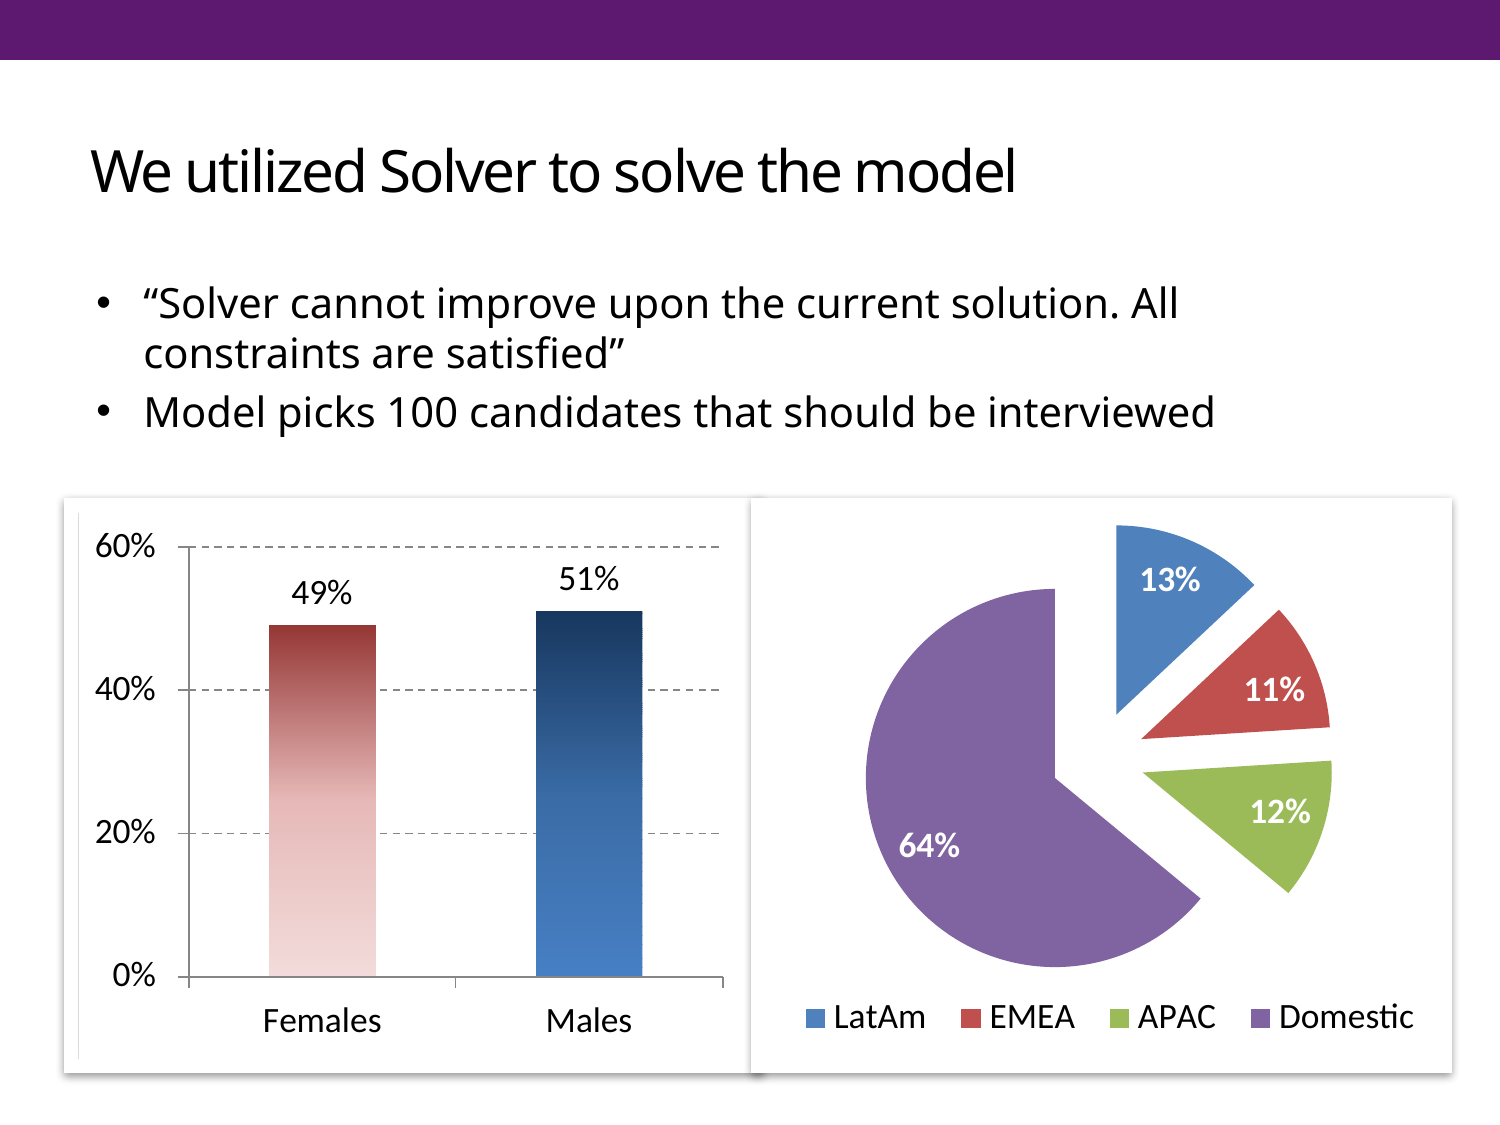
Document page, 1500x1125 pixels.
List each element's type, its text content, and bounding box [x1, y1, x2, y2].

text_box “Solver cannot improve upon the current solution. All constraints are satisfied” Model picks 100 candidates that should be interviewed [81, 224, 1307, 488]
picture [78, 512, 751, 1059]
picture [765, 512, 1438, 1059]
title We utilized Solver to solve the model [75, 87, 1425, 250]
text_box [56, 242, 1282, 506]
